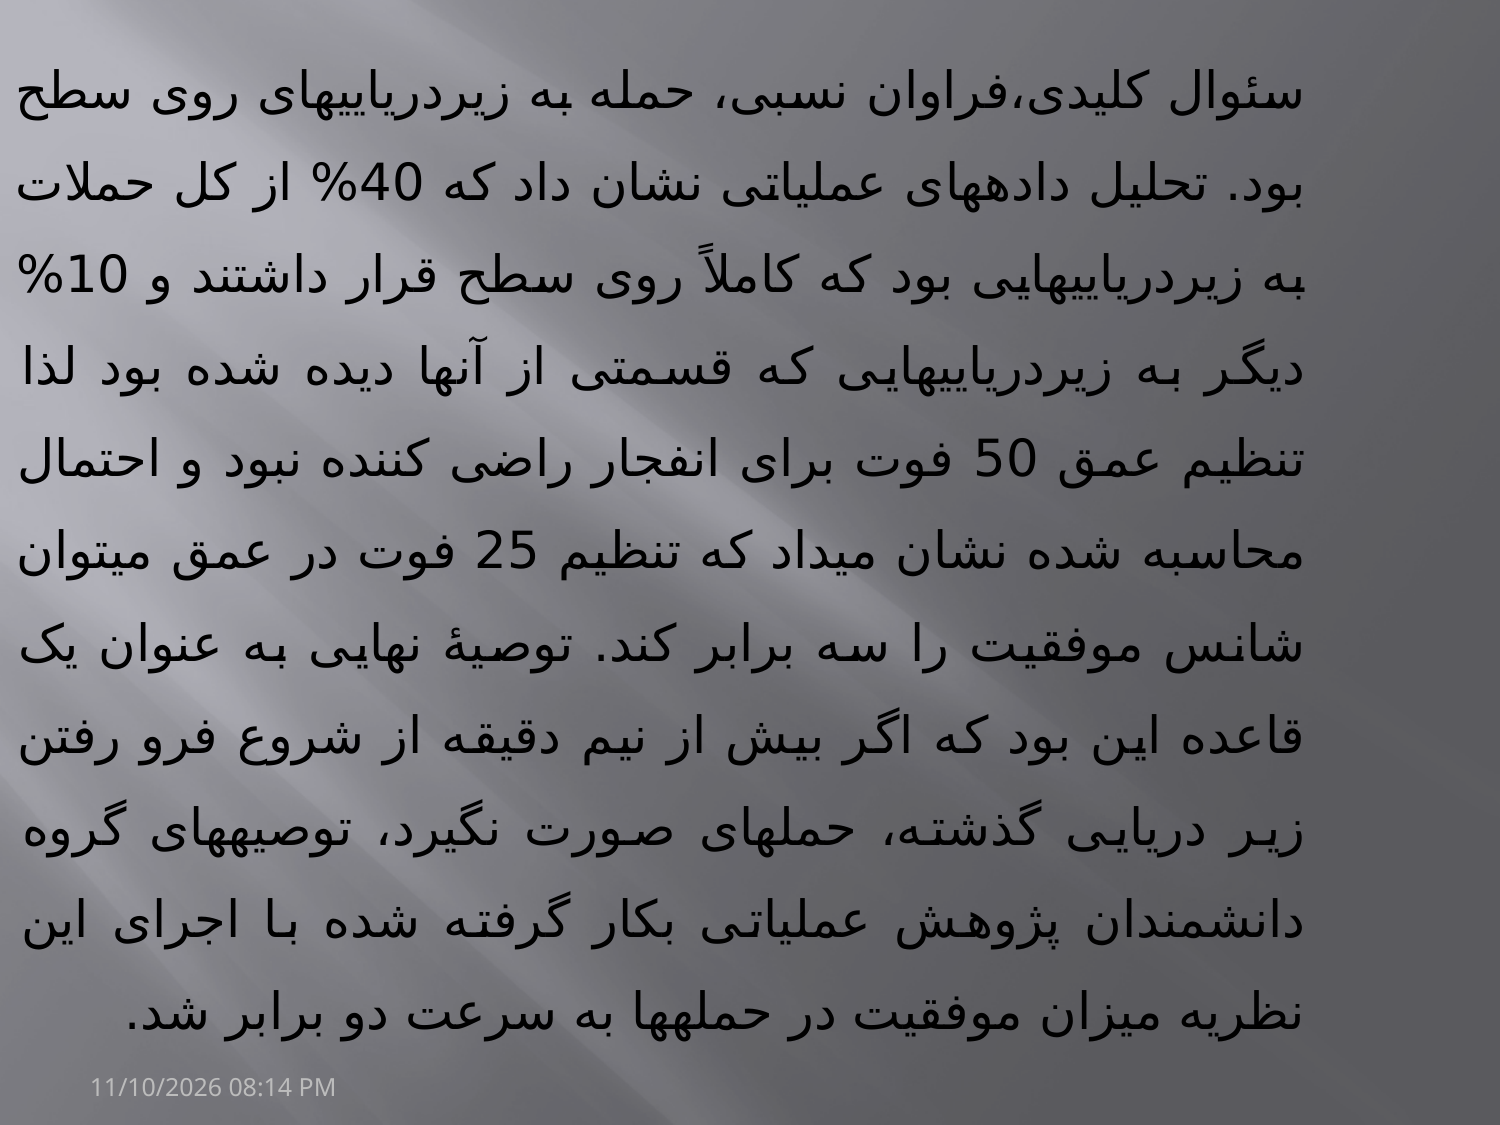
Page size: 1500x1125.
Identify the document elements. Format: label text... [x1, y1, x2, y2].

slide_number 20/مارس/1 [75, 1071, 425, 1113]
list سئوال کلیدی،فراوان نسبی، حمله به زیردریایی­های روی سطح بود. تحلیل داده­های عملیاتی نشان داد که 40% از کل حملات به زیردریایی­هایی بود که کاملاً روی سطح قرار داشتند و 10% دیگر به زیردریایی­هایی که قسمتی از آن­ها دیده شده بود لذا تنظیم عمق 50 فوت برای انفجار راضی کننده نبود و احتمال محاسبه شده نشان می­داد که تنظیم 25 فوت در عمق می­توان شانس موفقیت را سه برابر کند. توصیۀ نهایی به عنوان یک قاعده این بود که اگر بیش از نیم دقیقه از شروع فرو رفتن زیر دریایی گذشته، حمله­ای صورت نگیرد، توصیه­های گروه دانشمندان پژوهش عملیاتی بکار گرفته شده با اجرای این نظریه میزان موفقیت در حمله­ها به سرعت دو برابر شد. [0, 19, 1406, 1071]
